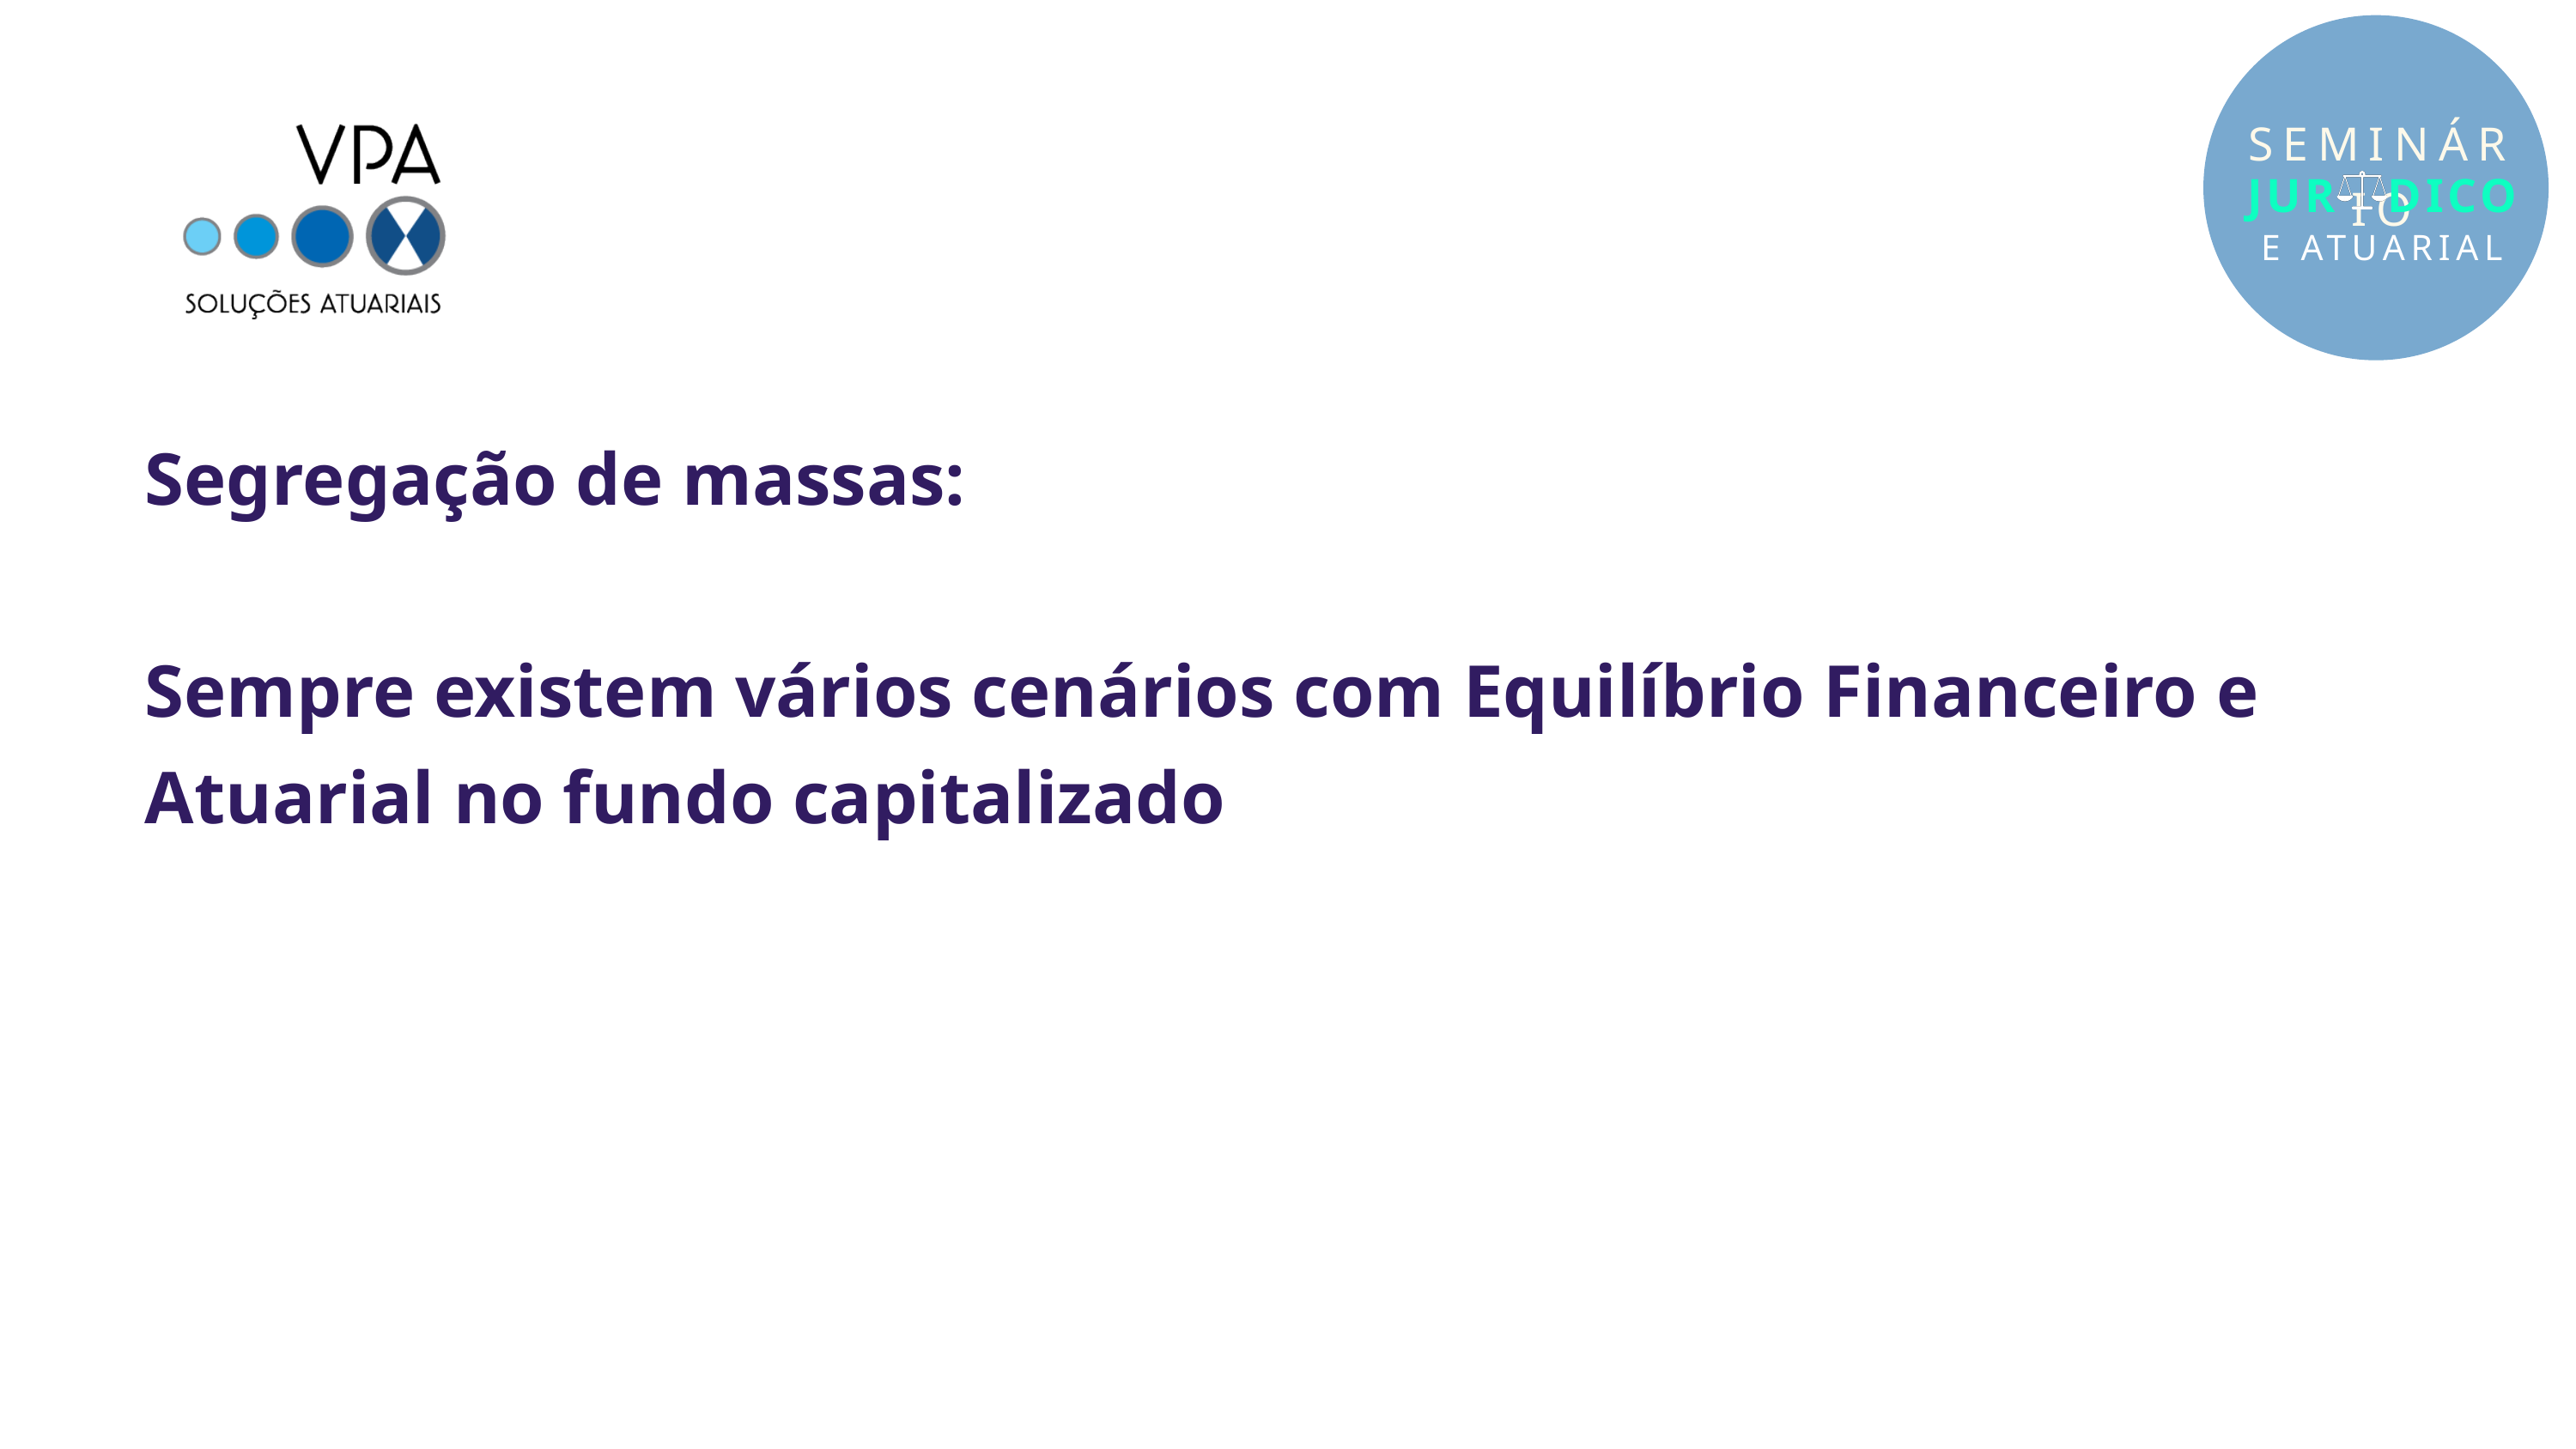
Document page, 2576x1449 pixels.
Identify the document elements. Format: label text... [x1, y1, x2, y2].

picture [182, 123, 448, 320]
text_box Segregação de massas: Sempre existem vários cenários com Equilíbrio Financeiro e Atuarial no fundo capitalizado [144, 413, 2469, 1051]
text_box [2202, 15, 2549, 361]
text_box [2245, 111, 2519, 265]
